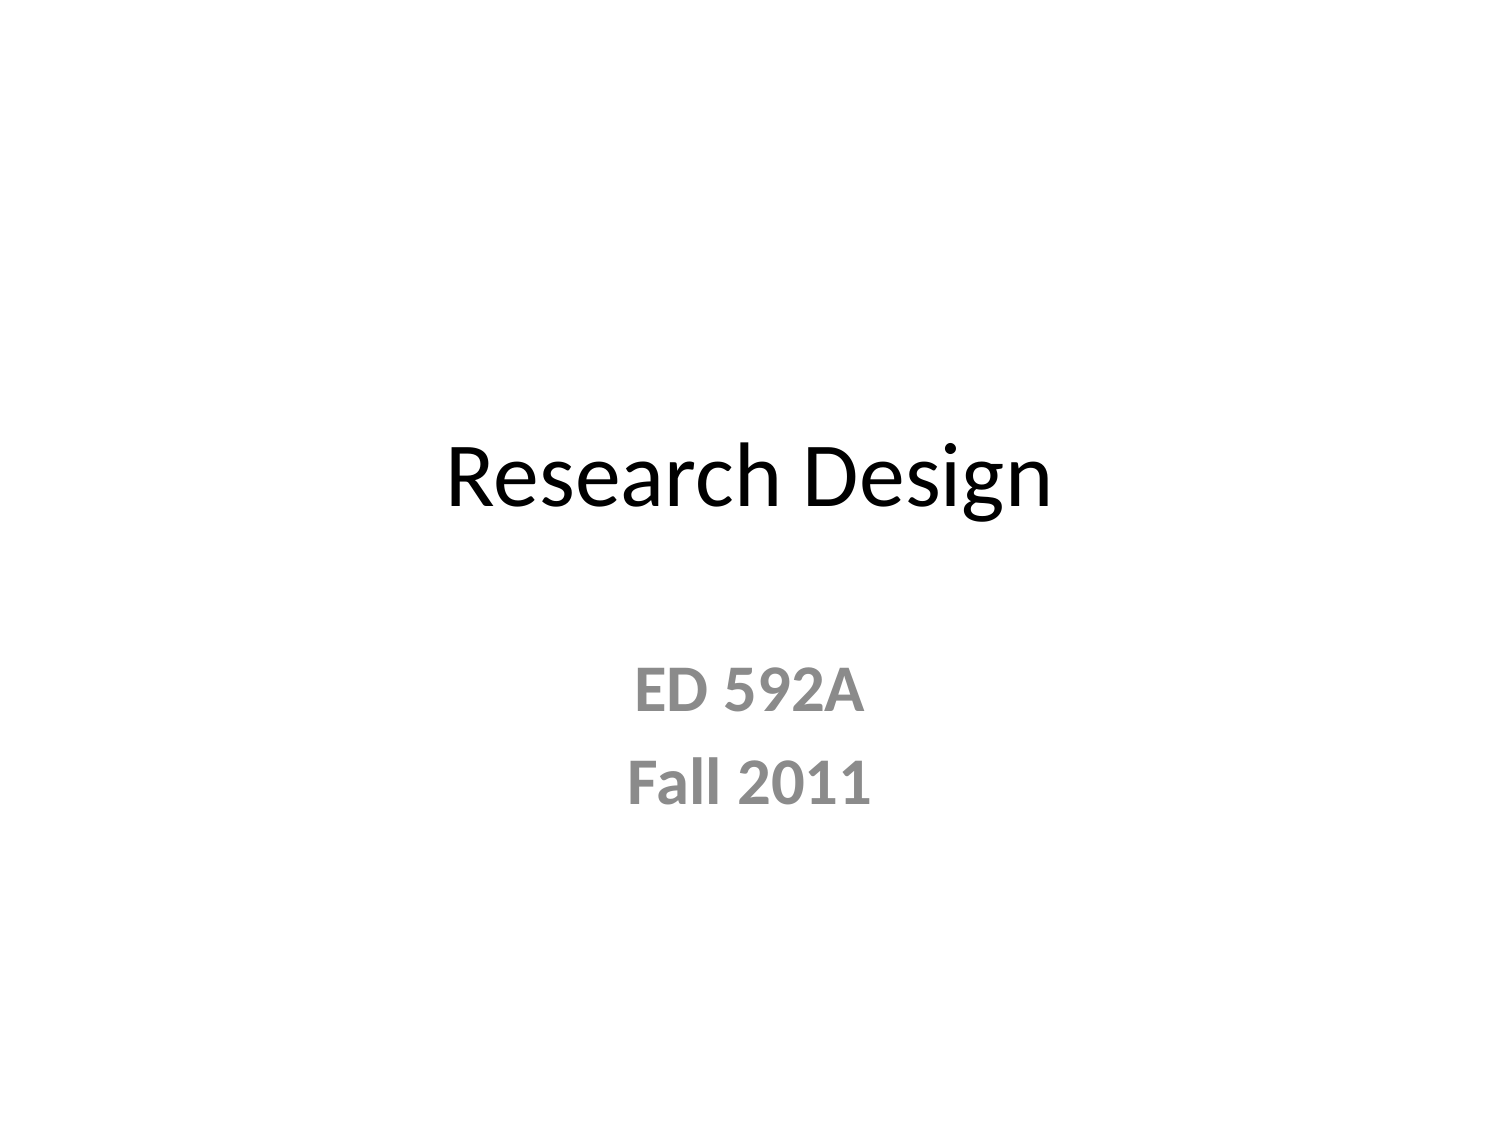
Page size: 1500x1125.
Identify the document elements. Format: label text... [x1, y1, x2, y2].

title Research Design [112, 349, 1388, 591]
subtitle ED 592A Fall 2011 [225, 637, 1275, 925]
